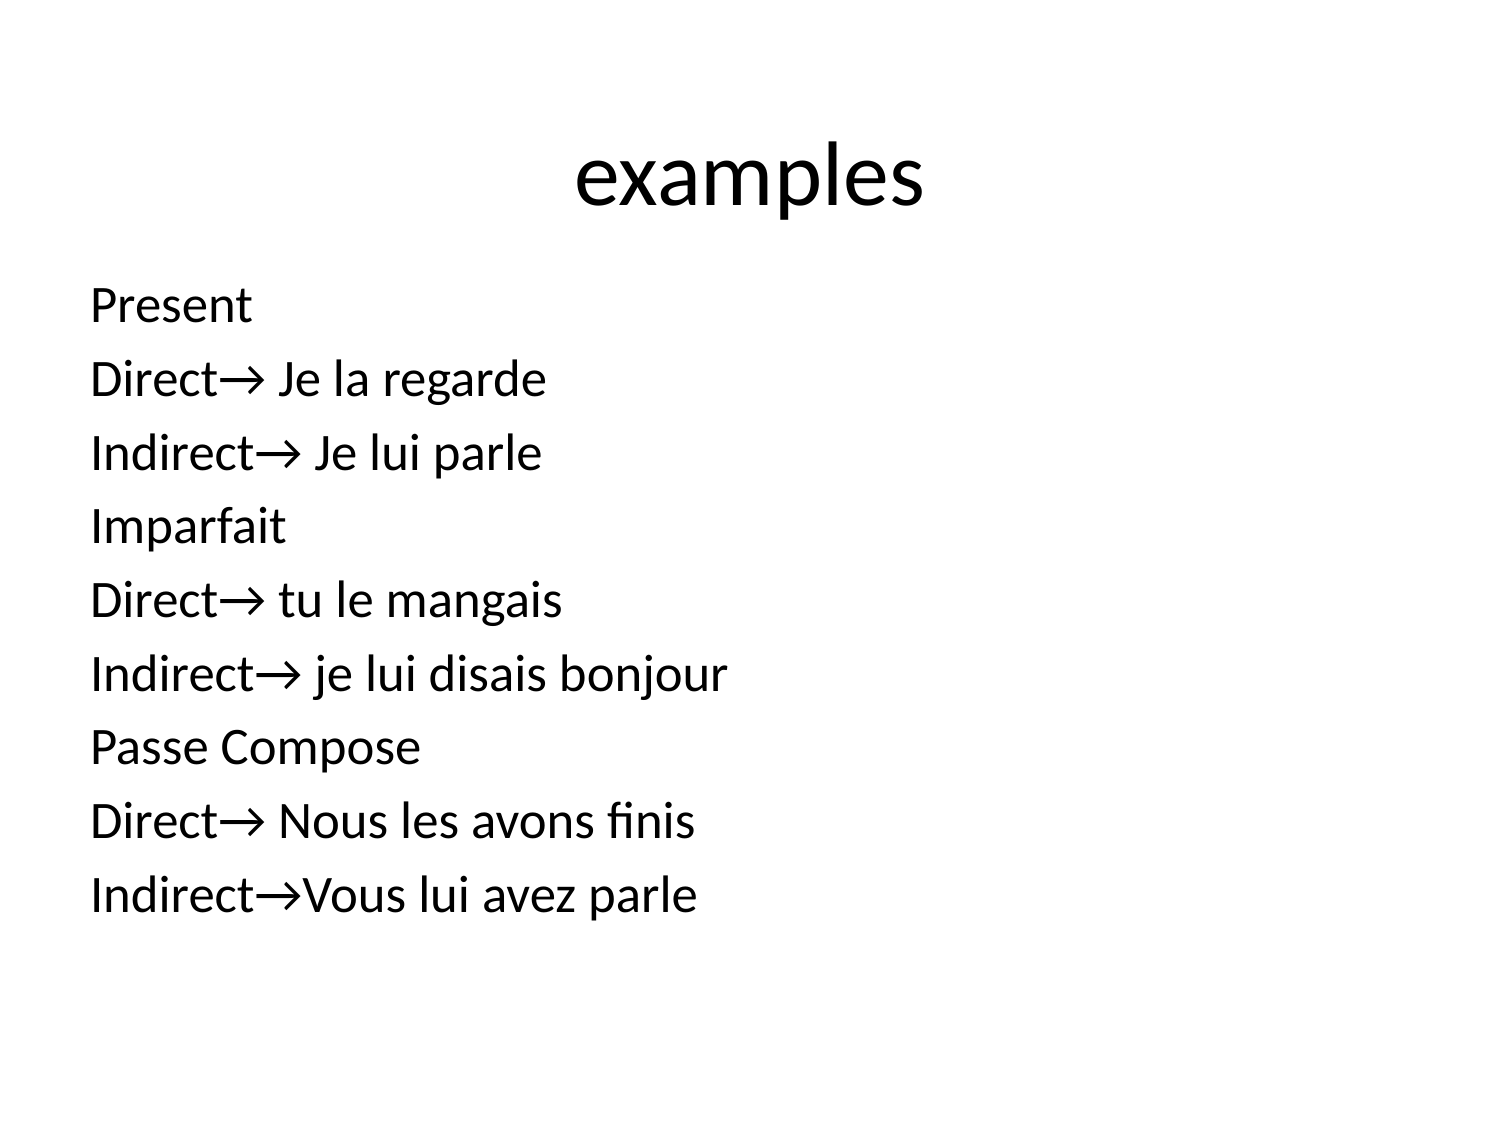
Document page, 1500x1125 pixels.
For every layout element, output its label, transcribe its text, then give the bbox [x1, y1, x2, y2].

list Present Direct→ Je la regarde Indirect→ Je lui parle Imparfait Direct→ tu le mangais Indirect→ je lui disais bonjour Passe Compose Direct→ Nous les avons finis Indirect→Vous lui avez parle [75, 262, 1425, 1005]
title examples [75, 75, 1425, 262]
